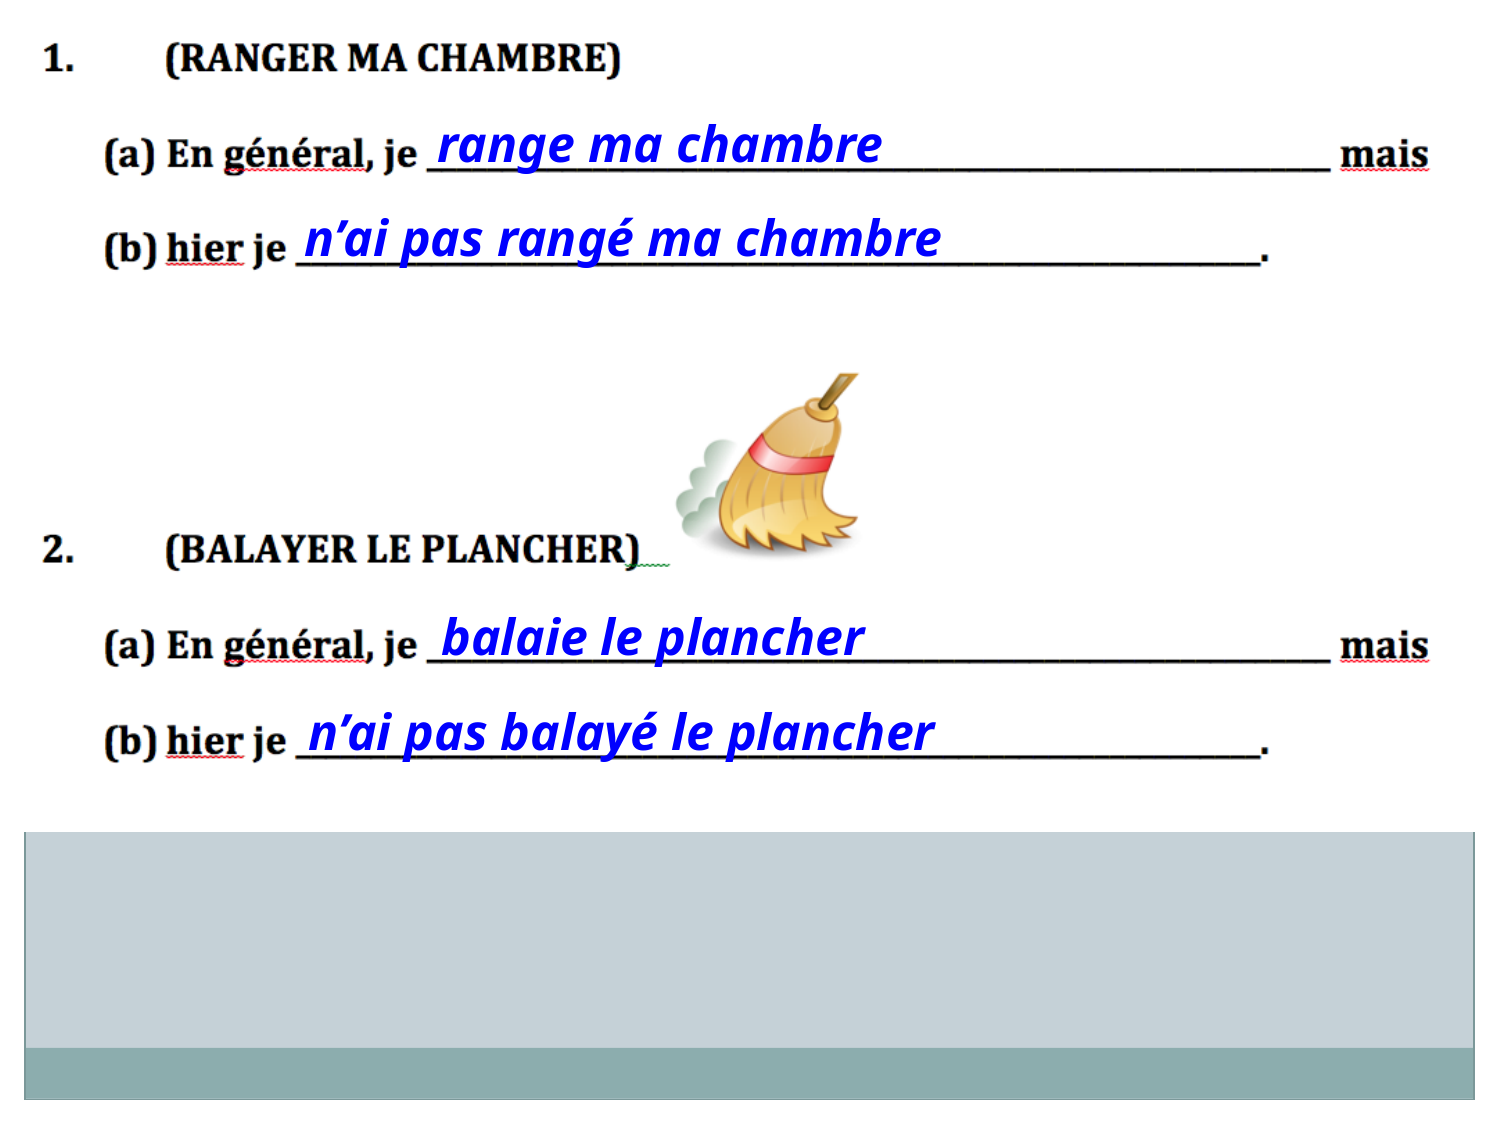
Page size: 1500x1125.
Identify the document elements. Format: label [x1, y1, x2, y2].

picture [0, 1, 1500, 832]
